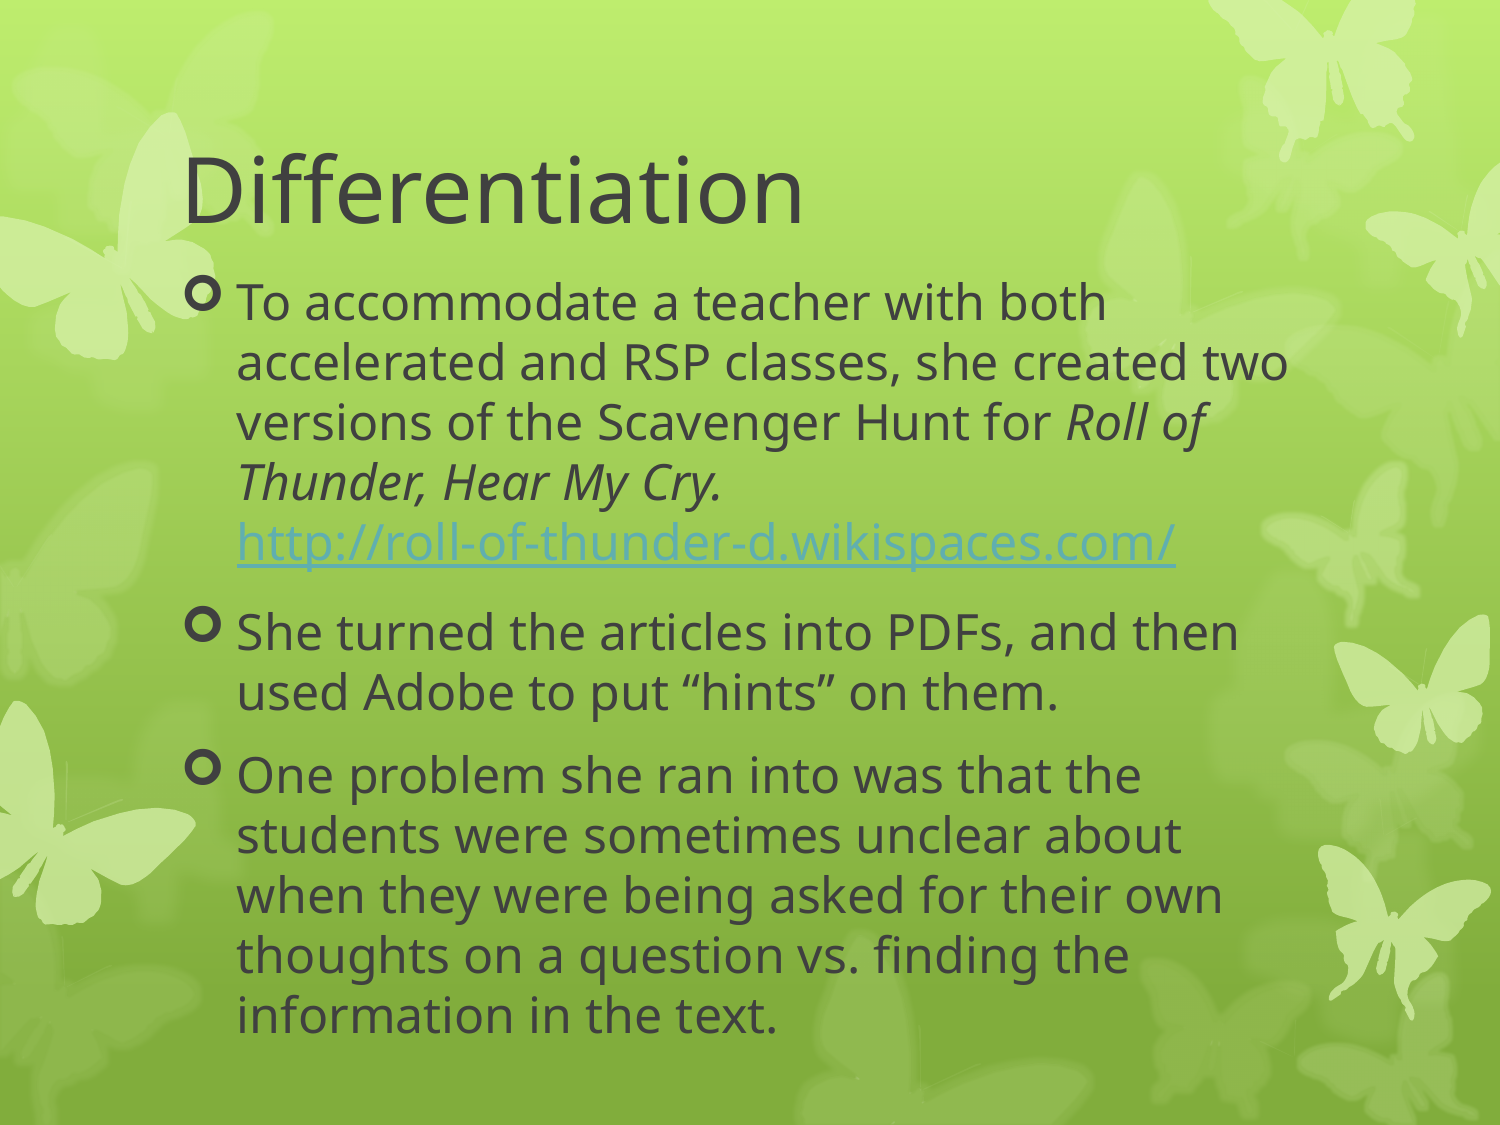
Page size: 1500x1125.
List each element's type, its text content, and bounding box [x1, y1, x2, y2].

list To accommodate a teacher with both accelerated and RSP classes, she created two versions of the Scavenger Hunt for Roll of Thunder, Hear My Cry. http://roll-of-thunder-d.wikispaces.com/ She turned the articles into PDFs, and then used Adobe to put “hints” on them. One problem she ran into was that the students were sometimes unclear about when they were being asked for their own thoughts on a question vs. finding the information in the text. [165, 262, 1335, 1088]
title Differentiation [165, 110, 1335, 262]
